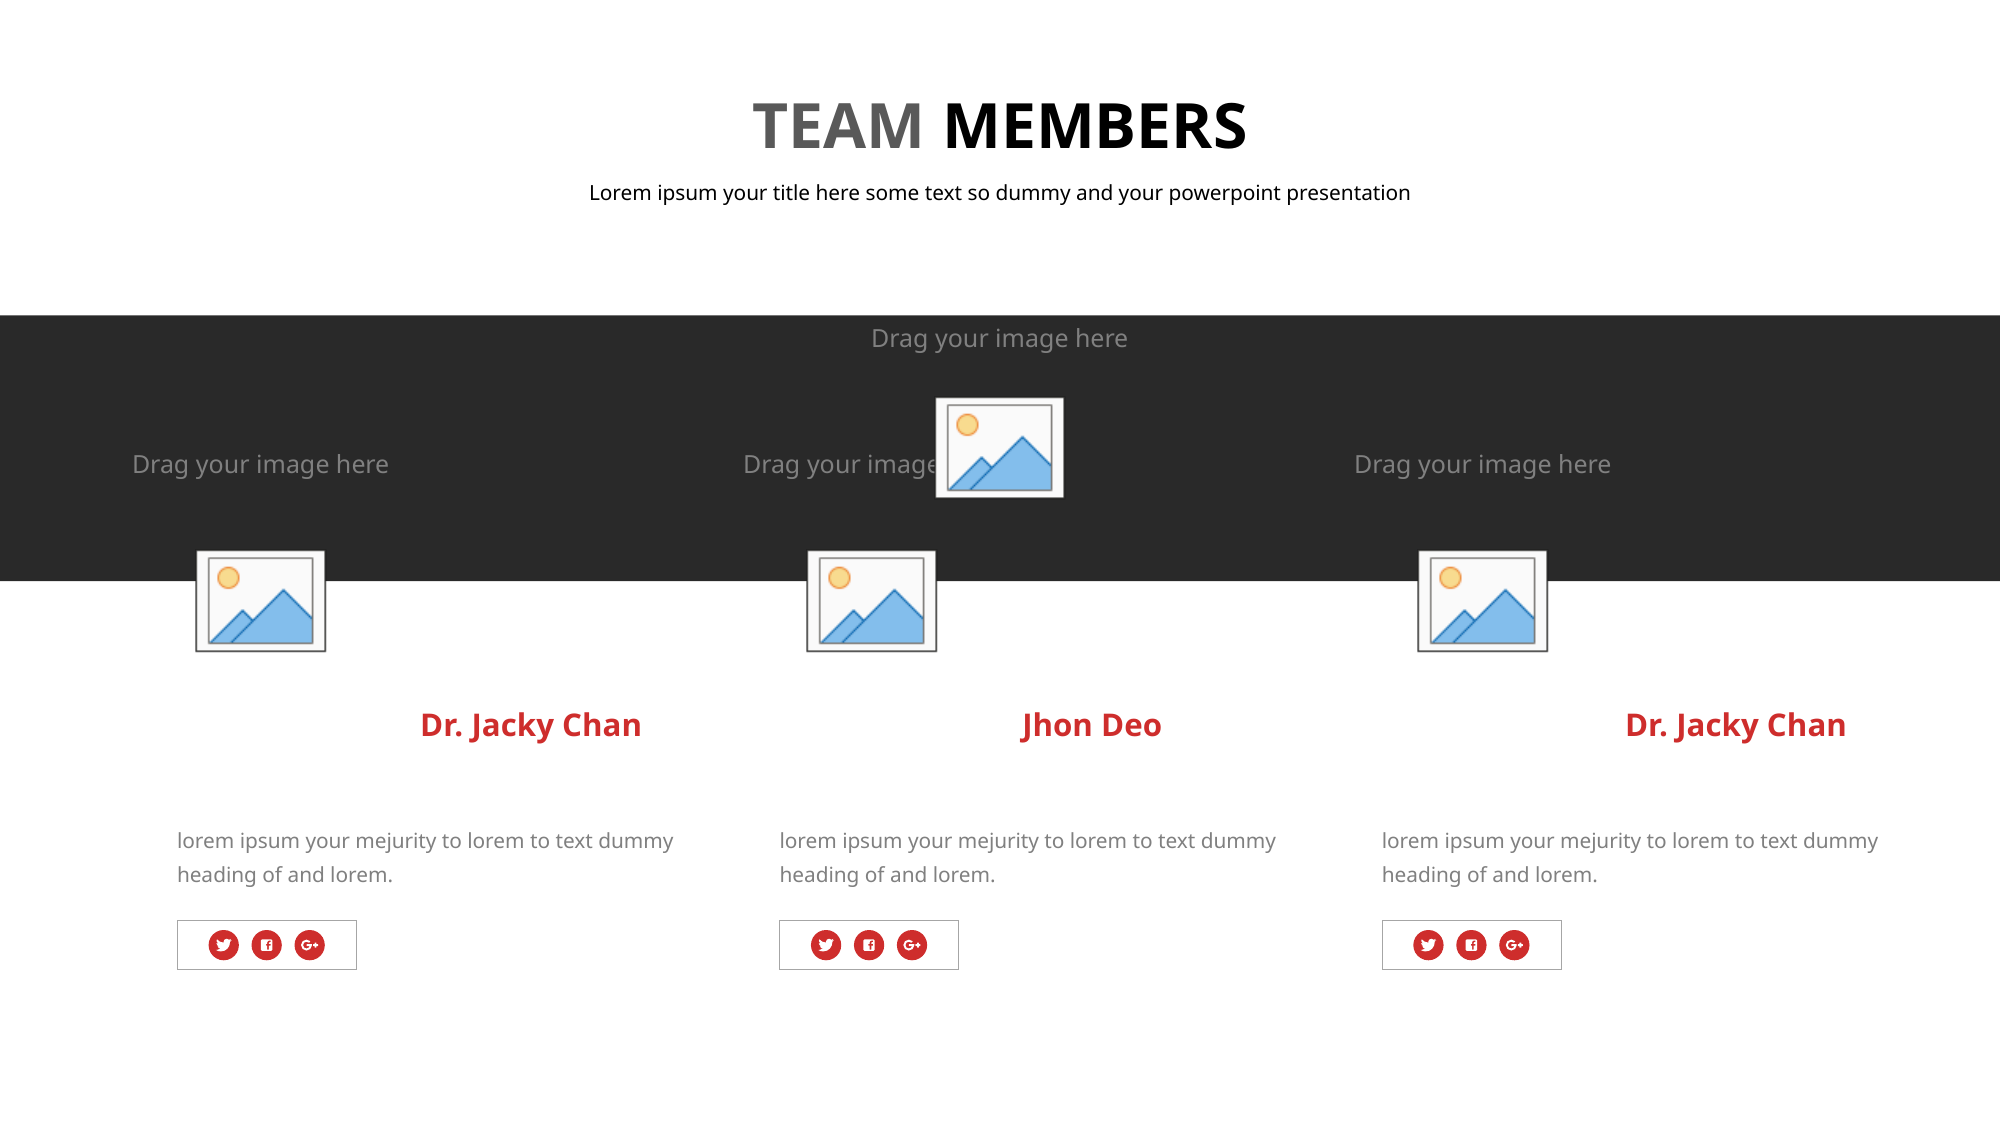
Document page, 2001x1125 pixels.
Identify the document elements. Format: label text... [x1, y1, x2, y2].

text_box lorem ipsum your mejurity to lorem to text dummy heading of and lorem. [1381, 820, 1899, 886]
text_box Jhon Deo [1032, 697, 1297, 750]
text_box lorem ipsum your mejurity to lorem to text dummy heading of and lorem. [177, 820, 694, 886]
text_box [177, 920, 357, 970]
text_box Dr. Jacky Chan [421, 697, 694, 750]
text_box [779, 920, 959, 970]
title TEAM MEMBERS [137, 78, 1863, 179]
subtitle Lorem ipsum your title here some text so dummy and your powerpoint presentation [137, 179, 1863, 222]
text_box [1381, 920, 1561, 970]
picture [0, 315, 2000, 761]
text_box lorem ipsum your mejurity to lorem to text dummy heading of and lorem. [779, 820, 1297, 886]
text_box Dr. Jacky Chan [1643, 697, 1899, 750]
